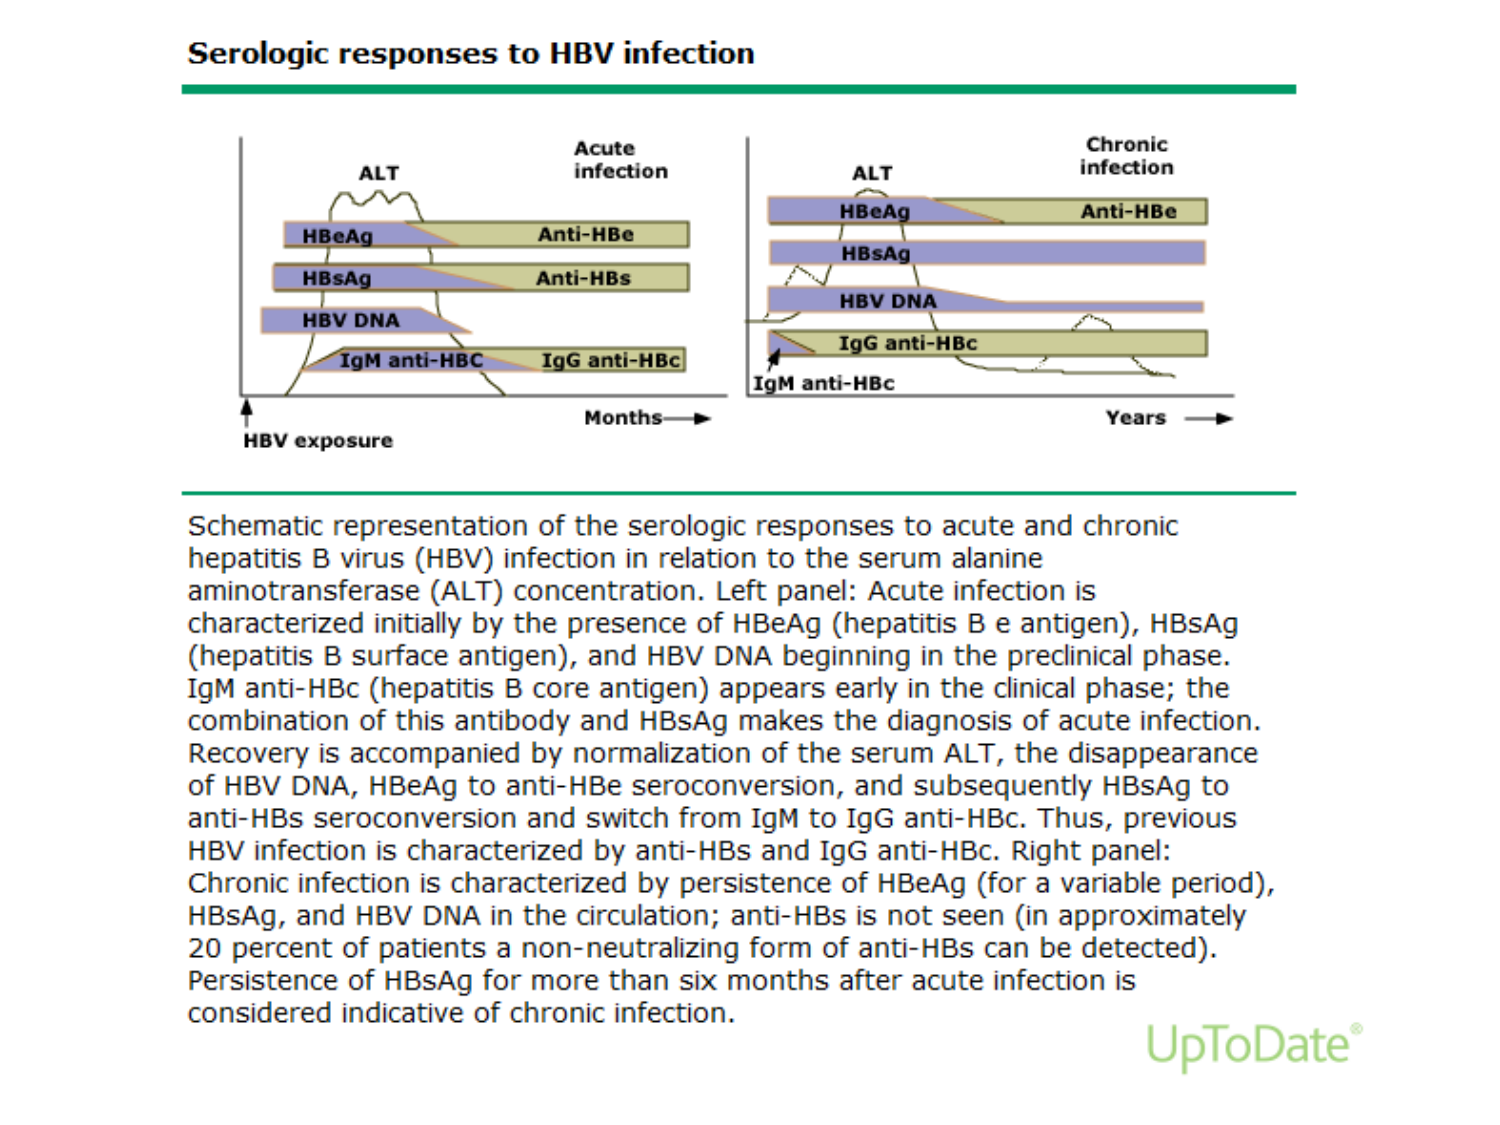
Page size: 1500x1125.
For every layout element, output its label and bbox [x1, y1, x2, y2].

picture [126, 0, 1372, 1084]
